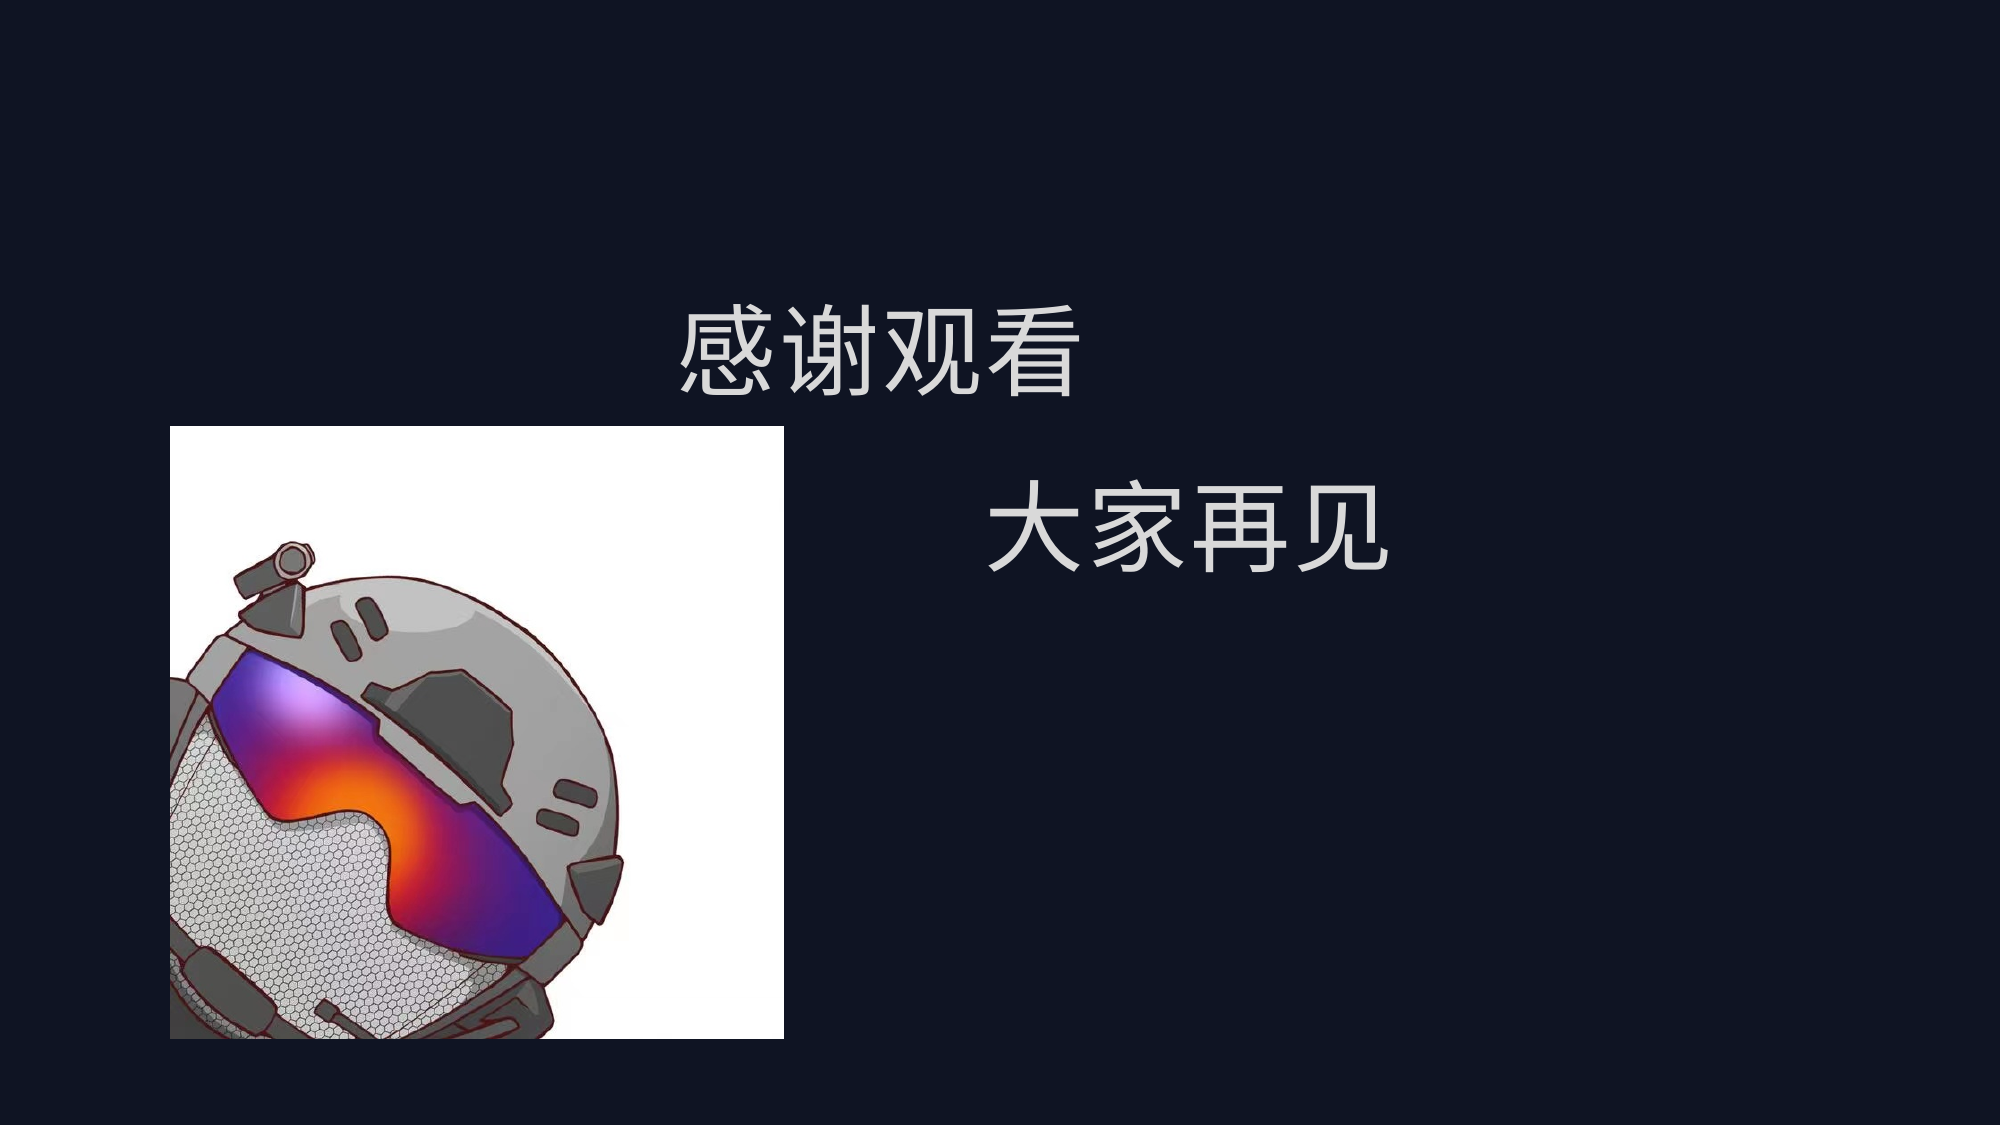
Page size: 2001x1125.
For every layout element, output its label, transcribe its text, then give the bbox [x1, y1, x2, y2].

list 感谢观看 大家再见 [99, 244, 1900, 1026]
picture [170, 426, 784, 1039]
